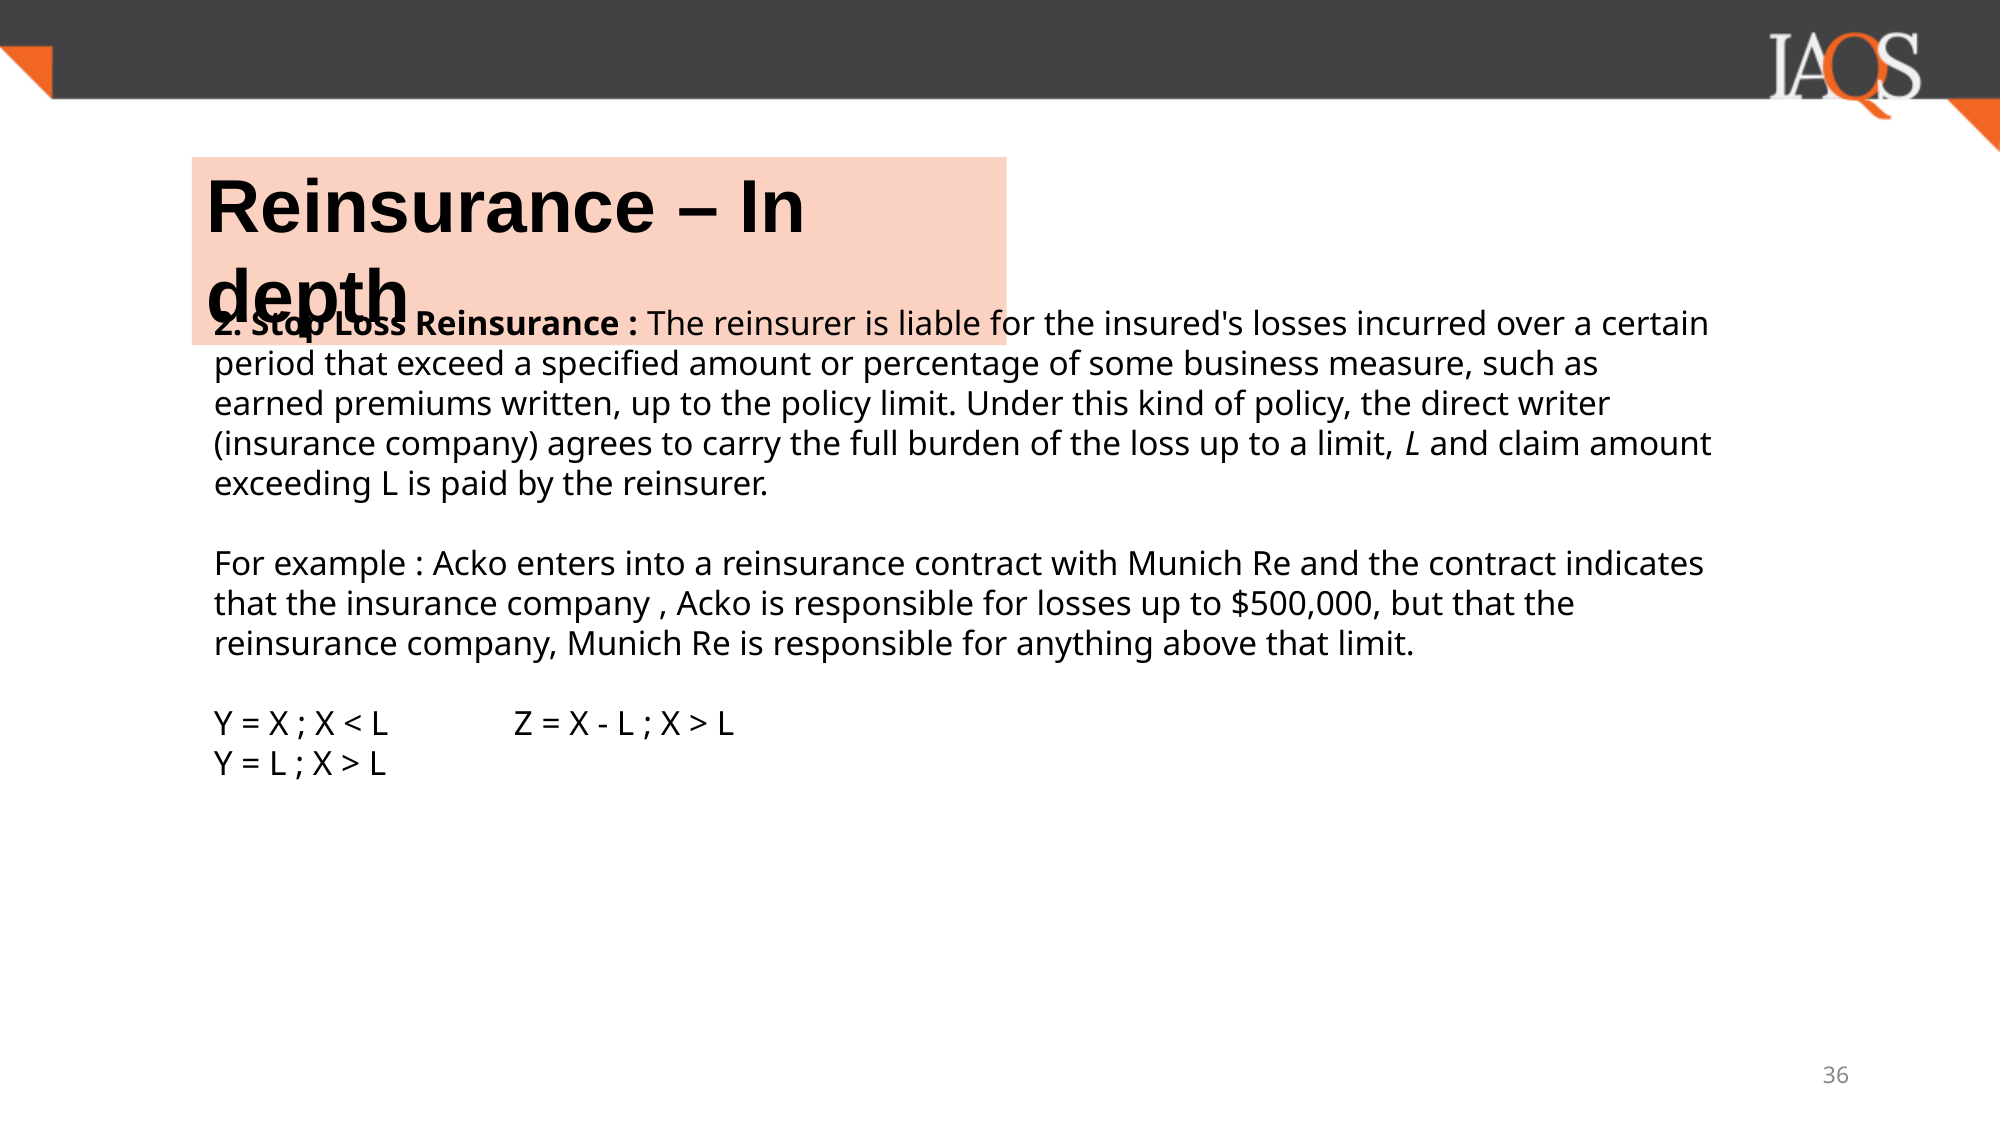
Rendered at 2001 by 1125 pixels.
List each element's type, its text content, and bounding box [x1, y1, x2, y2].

text_box 2. Stop Loss Reinsurance : The reinsurer is liable for the insured's losses incurred over a certain period that exceed a specified amount or percentage of some business measure, such as earned premiums written, up to the policy limit. Under this kind of policy, the direct writer (insurance company) agrees to carry the full burden of the loss up to a limit, L and claim amount exceeding L is paid by the reinsurer. For example : Acko enters into a reinsurance contract with Munich Re and the contract indicates that the insurance company , Acko is responsible for losses up to $500,000, but that the reinsurance company, Munich Re is responsible for anything above that limit. Y = X ; X < L Z = X - L ; X > L Y = L ; X > L [211, 300, 1736, 782]
slide_number ‹#› [1820, 1057, 1857, 1125]
picture [0, 0, 2000, 152]
title Reinsurance – In depth [191, 157, 1007, 346]
